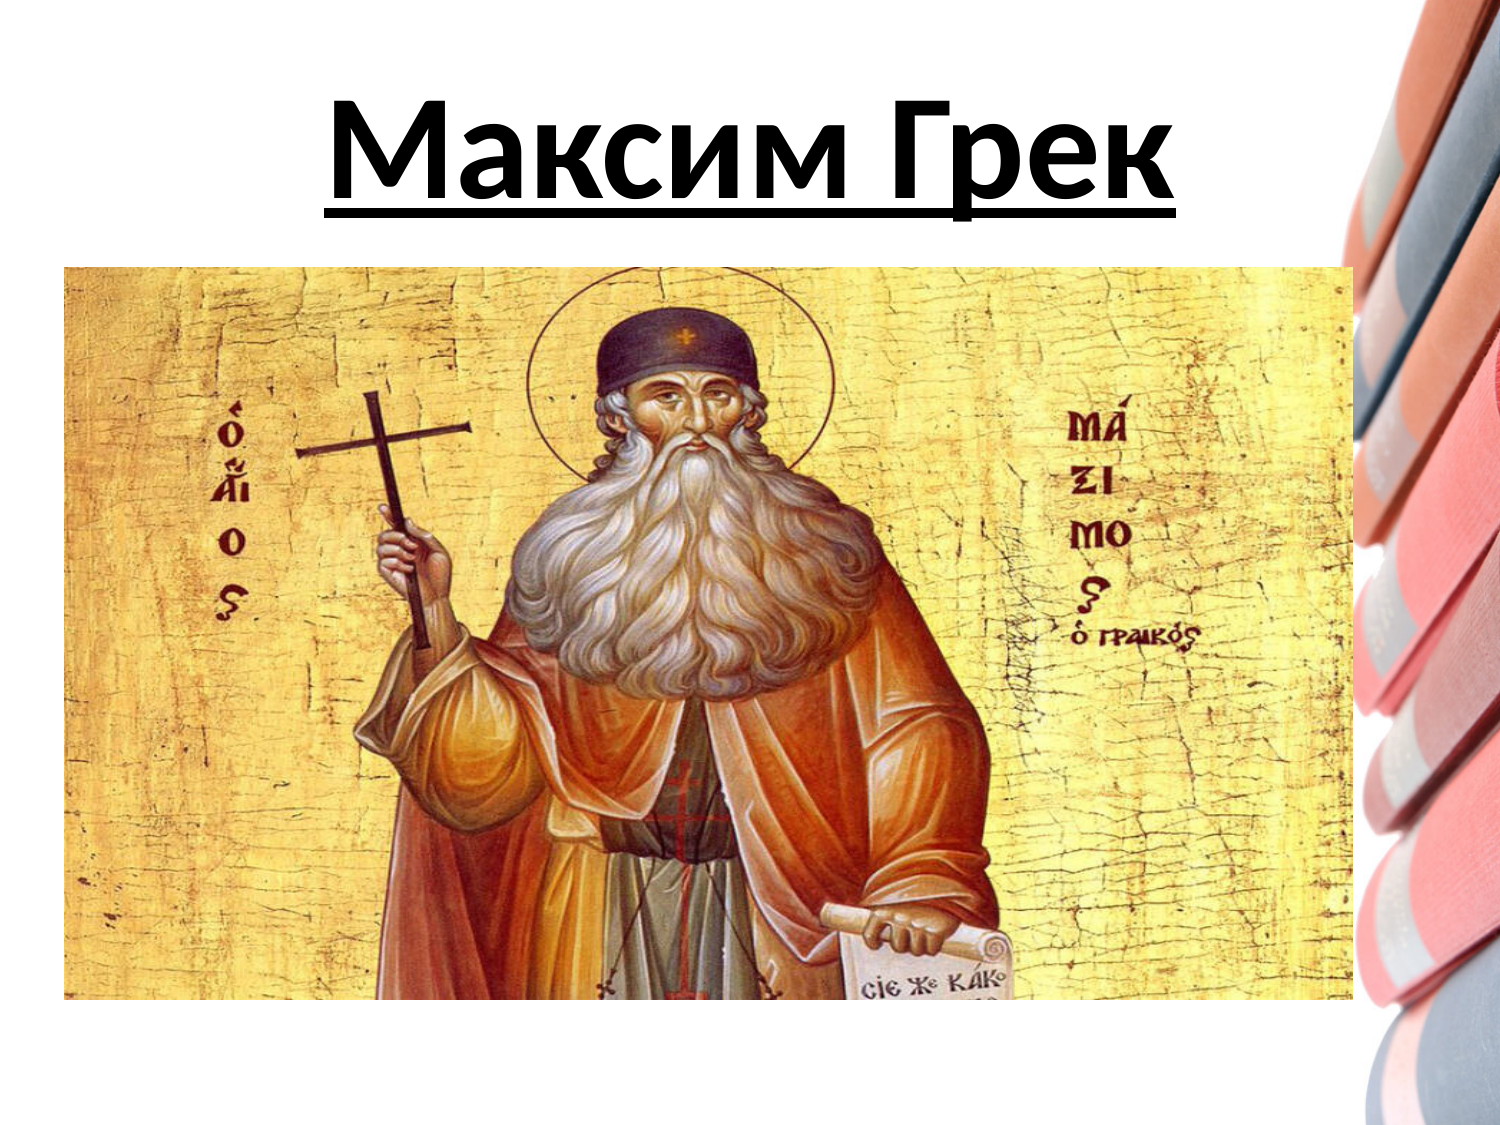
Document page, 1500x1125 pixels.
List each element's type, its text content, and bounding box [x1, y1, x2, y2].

picture [0, 0, 1500, 1125]
title Максим Грек [75, 45, 1425, 233]
